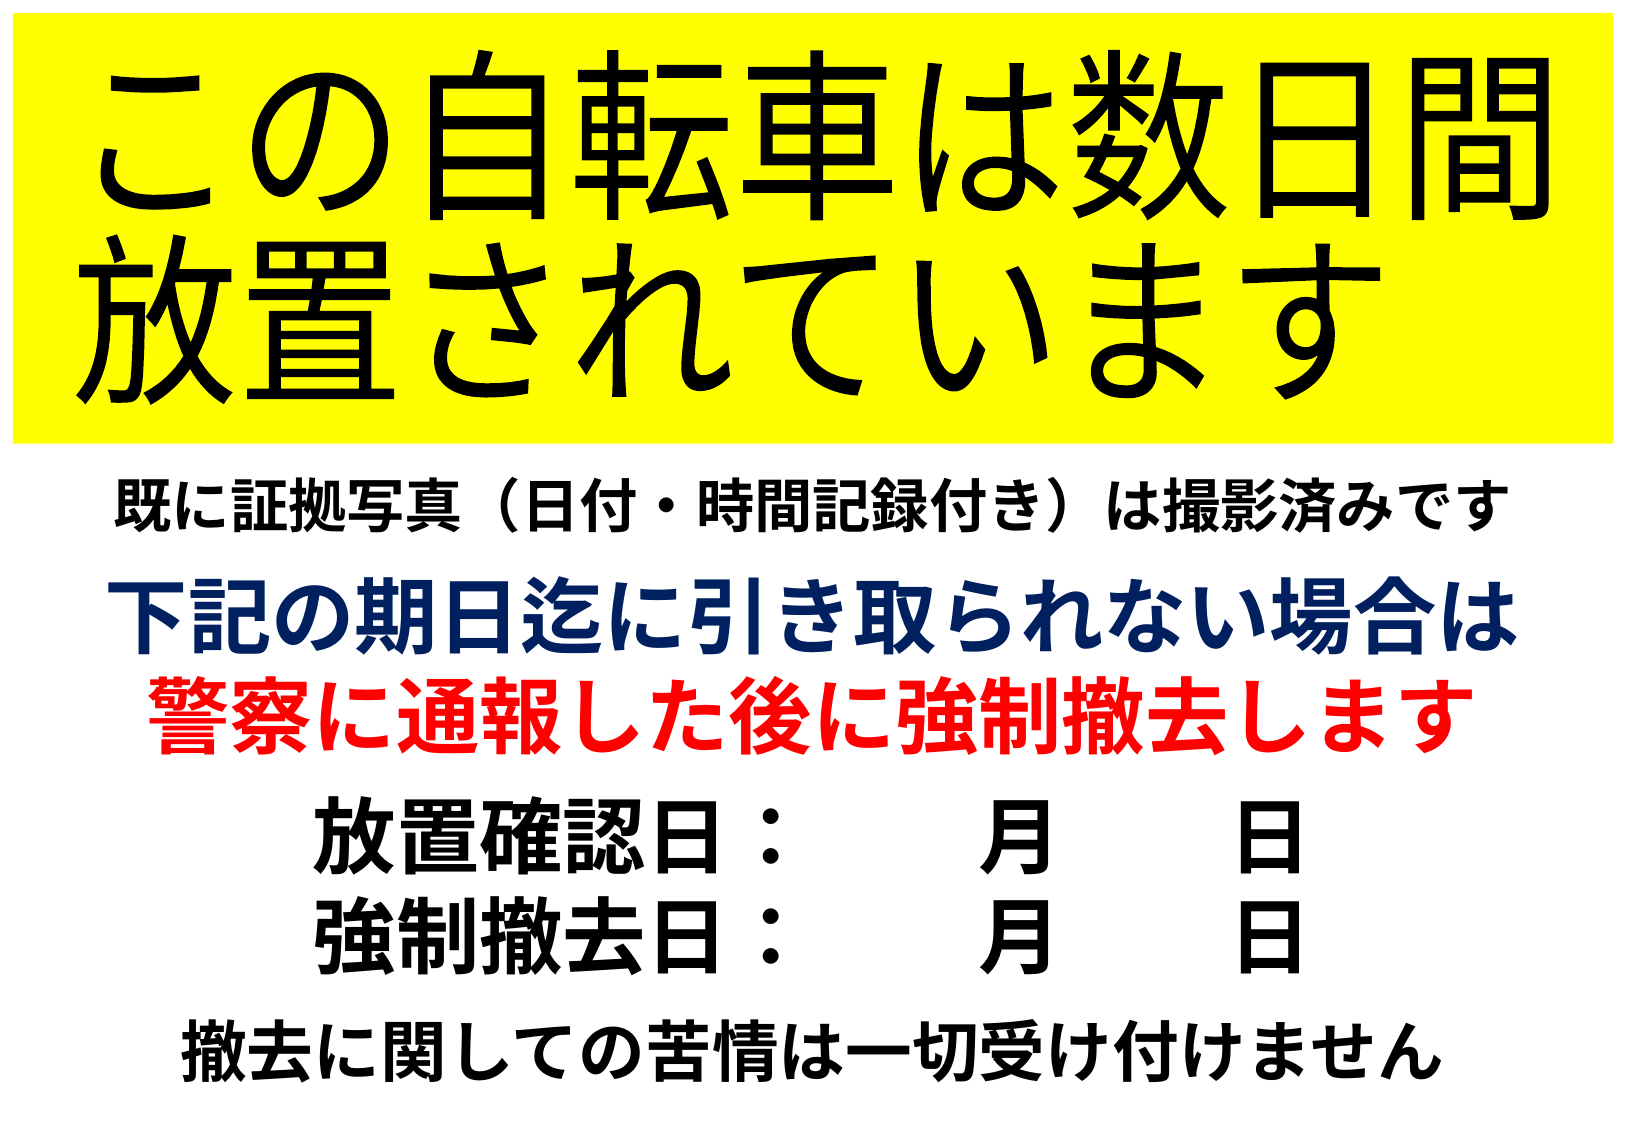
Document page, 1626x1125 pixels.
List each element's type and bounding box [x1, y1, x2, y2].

text_box [47, 49, 1578, 1099]
text_box [11, 11, 1615, 446]
